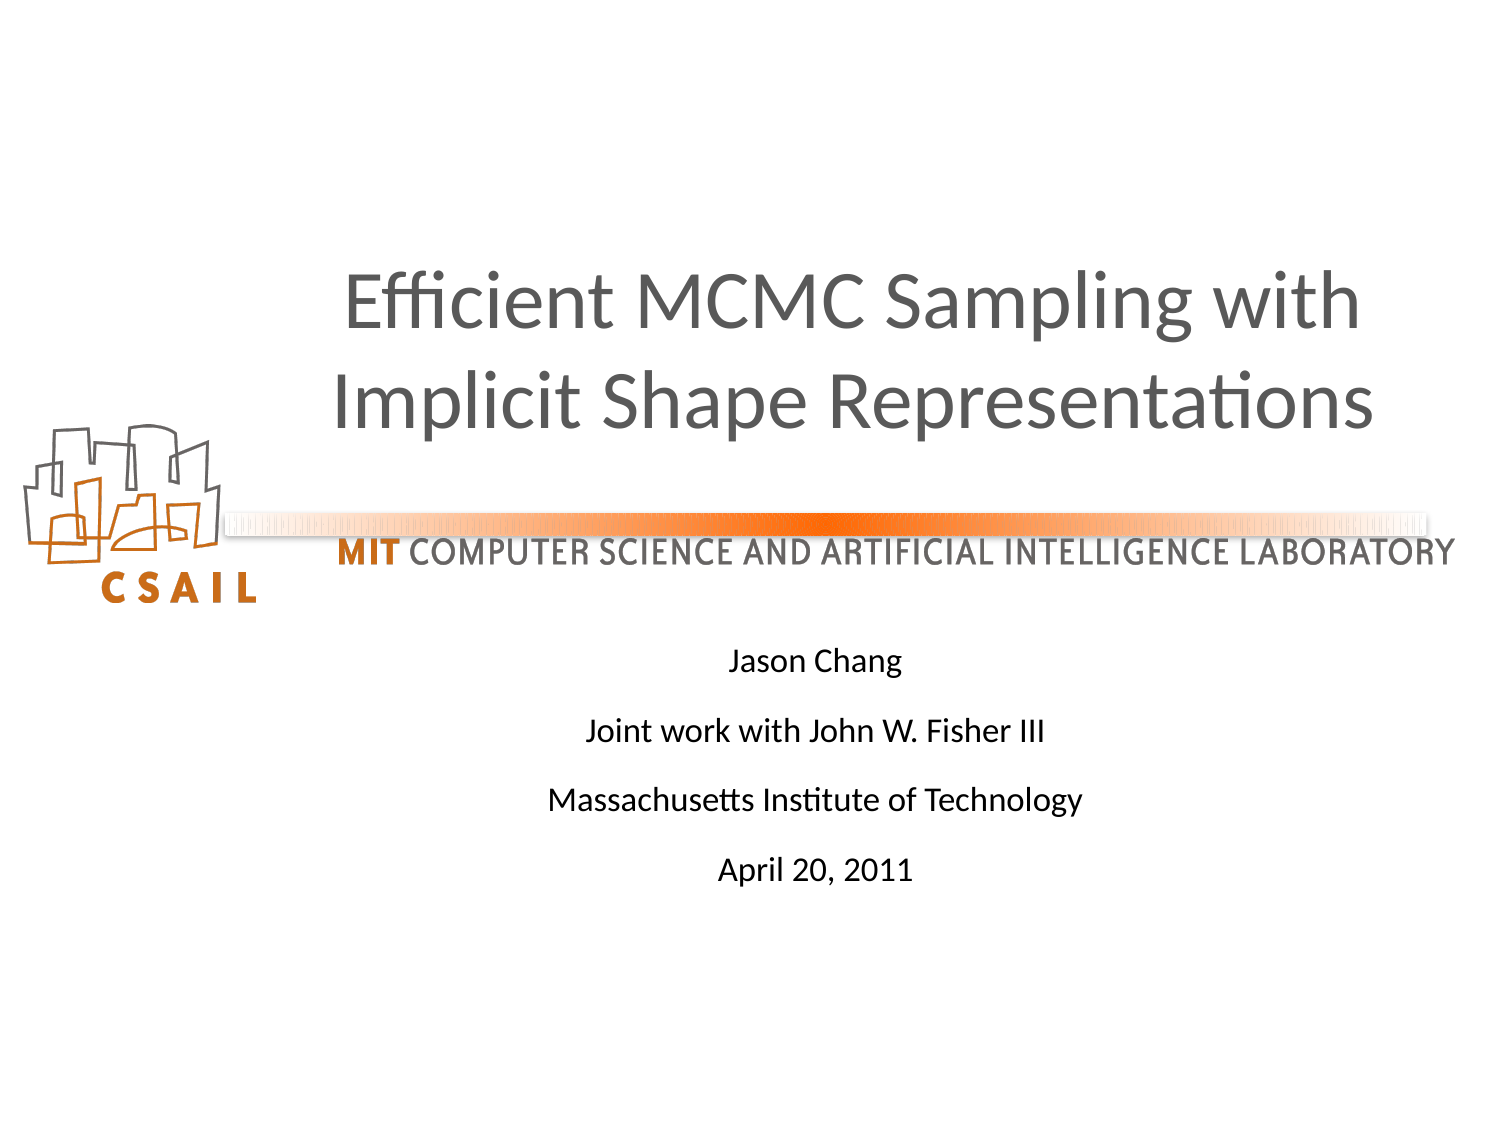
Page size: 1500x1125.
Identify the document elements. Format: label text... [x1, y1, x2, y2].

picture [339, 538, 1455, 565]
picture [23, 424, 256, 603]
title Efficient MCMC Sampling with Implicit Shape Representations [254, 225, 1453, 467]
subtitle Jason Chang Joint work with John W. Fisher III Massachusetts Institute of Technology April 20, 2011 [290, 609, 1341, 897]
